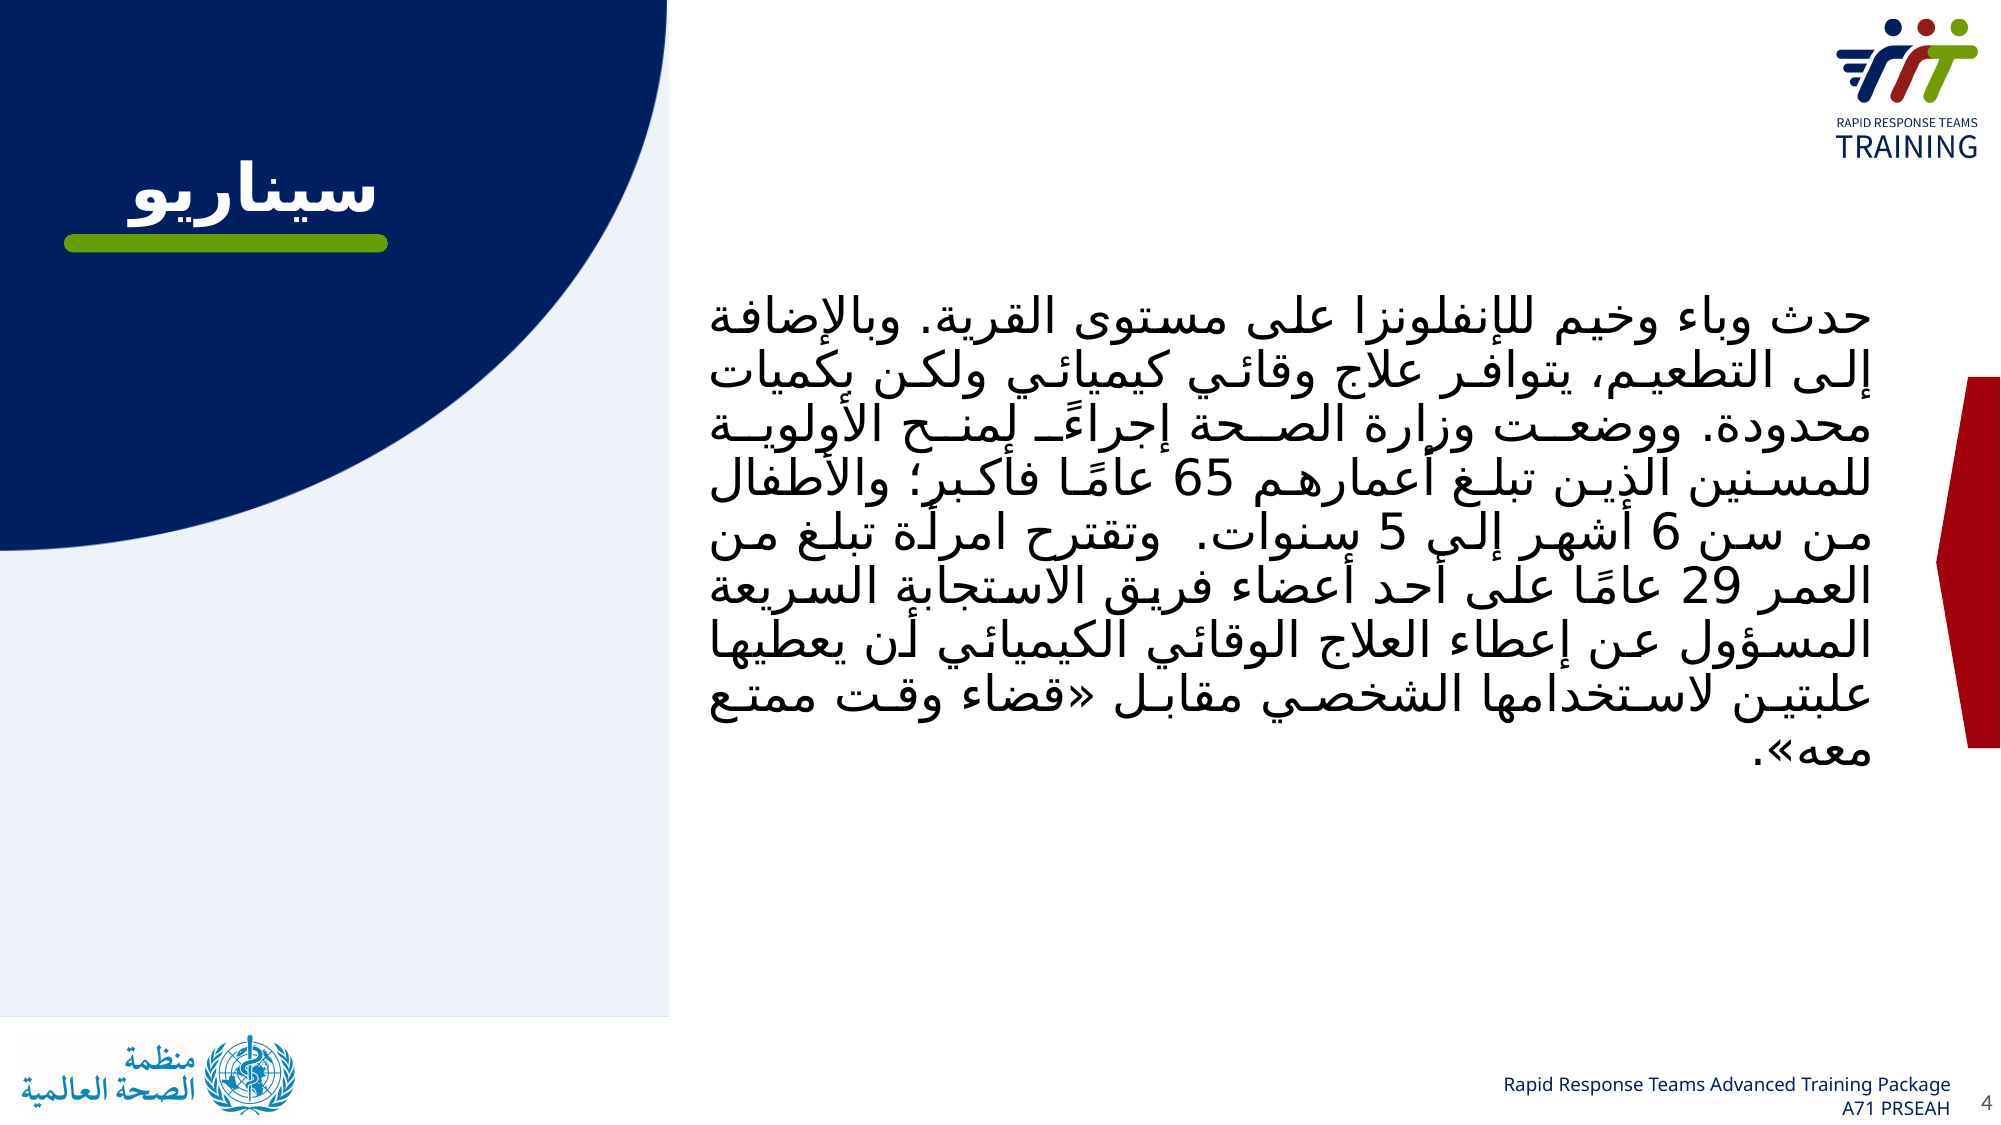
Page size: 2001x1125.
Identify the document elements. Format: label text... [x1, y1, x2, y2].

picture [1835, 19, 1978, 167]
picture [0, 0, 669, 1018]
text_box سيناريو [0, 137, 388, 233]
list حدث وباء وخيم للإنفلونزا على مستوى القرية. وبالإضافة إلى التطعيم، يتوافر علاج وقائي كيميائي ولكن بكميات محدودة. ووضعت وزارة الصحة إجراءً لمنح الأولوية للمسنين الذين تبلغ أعمارهم 65 عامًا فأكبر؛ والأطفال من سن 6 أشهر إلى 5 سنوات. وتقترح امرأة تبلغ من العمر 29 عامًا على أحد أعضاء فريق الاستجابة السريعة المسؤول عن إعطاء العلاج الوقائي الكيميائي أن يعطيها علبتين لاستخدامها الشخصي مقابل «قضاء وقت ممتع معه». [700, 137, 1882, 1049]
picture [22, 1035, 295, 1115]
slide_number 4 [1882, 1037, 1916, 1092]
text_box [63, 234, 388, 253]
picture [252, 1050, 258, 1059]
